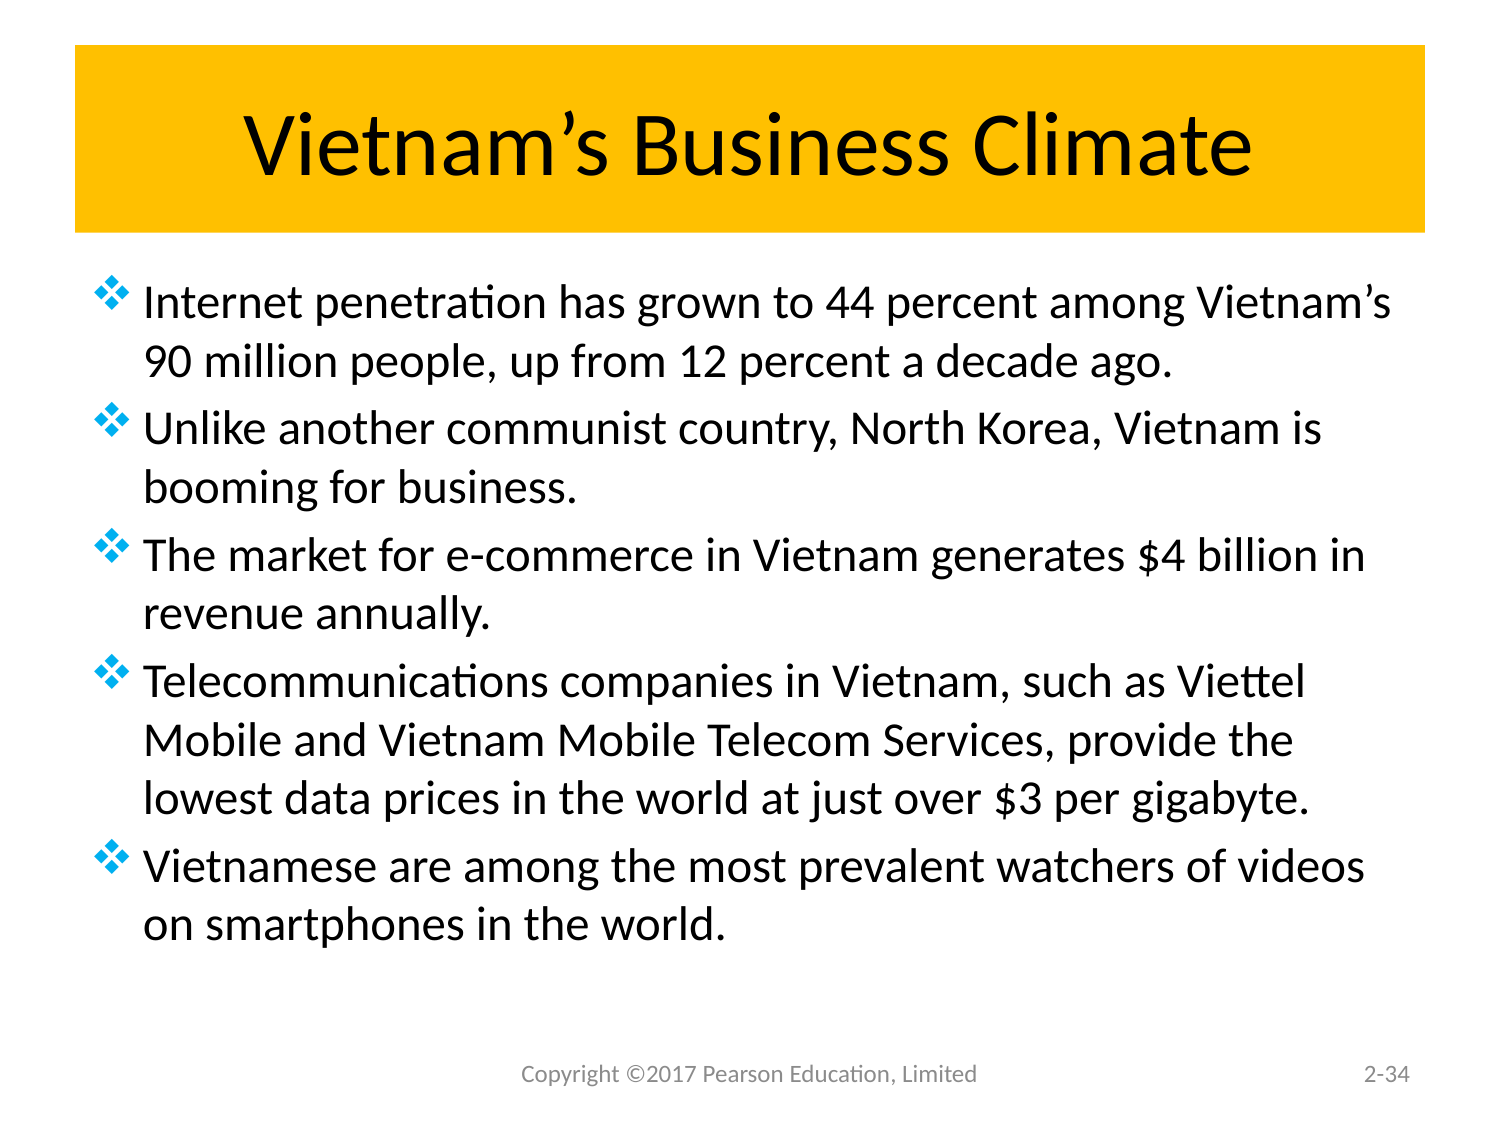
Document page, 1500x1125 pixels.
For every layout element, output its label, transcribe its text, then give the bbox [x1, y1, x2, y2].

title Vietnam’s Business Climate [75, 45, 1425, 233]
slide_number 2-34 [1074, 1042, 1425, 1103]
footer Copyright ©2017 Pearson Education, Limited [500, 1042, 1000, 1103]
list Internet penetration has grown to 44 percent among Vietnam’s 90 million people, up from 12 percent a decade ago. Unlike another communist country, North Korea, Vietnam is booming for business. The market for e-commerce in Vietnam generates $4 billion in revenue annually. Telecommunications companies in Vietnam, such as Viettel Mobile and Vietnam Mobile Telecom Services, provide the lowest data prices in the world at just over $3 per gigabyte. Vietnamese are among the most prevalent watchers of videos on smartphones in the world. [75, 262, 1425, 1005]
